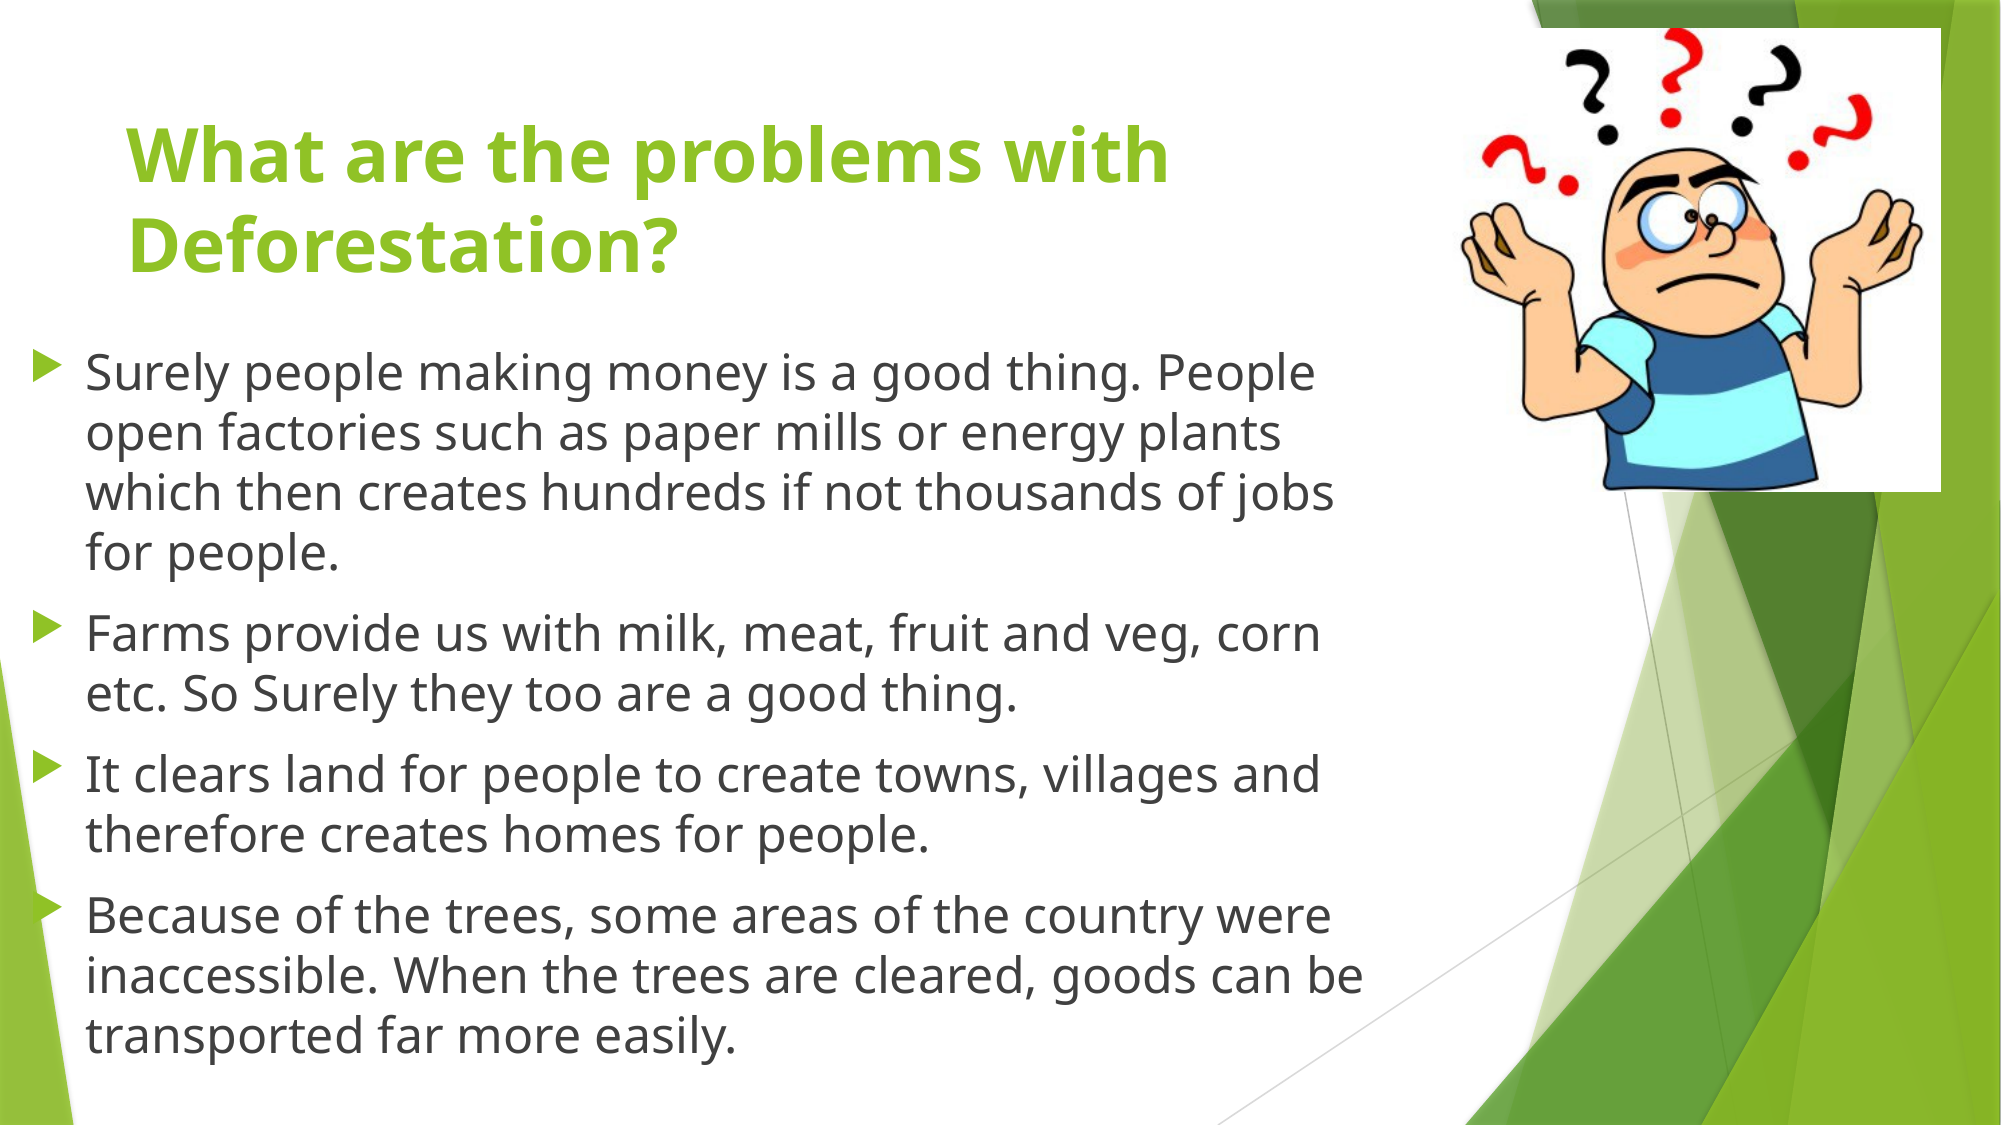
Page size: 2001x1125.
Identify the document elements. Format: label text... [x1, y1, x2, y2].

title What are the problems with Deforestation? [111, 99, 1437, 317]
list Surely people making money is a good thing. People open factories such as paper mills or energy plants which then creates hundreds if not thousands of jobs for people. Farms provide us with milk, meat, fruit and veg, corn etc. So Surely they too are a good thing. It clears land for people to create towns, villages and therefore creates homes for people. Because of the trees, some areas of the country were inaccessible. When the trees are cleared, goods can be transported far more easily. [14, 333, 1425, 970]
picture [1442, 28, 1941, 492]
